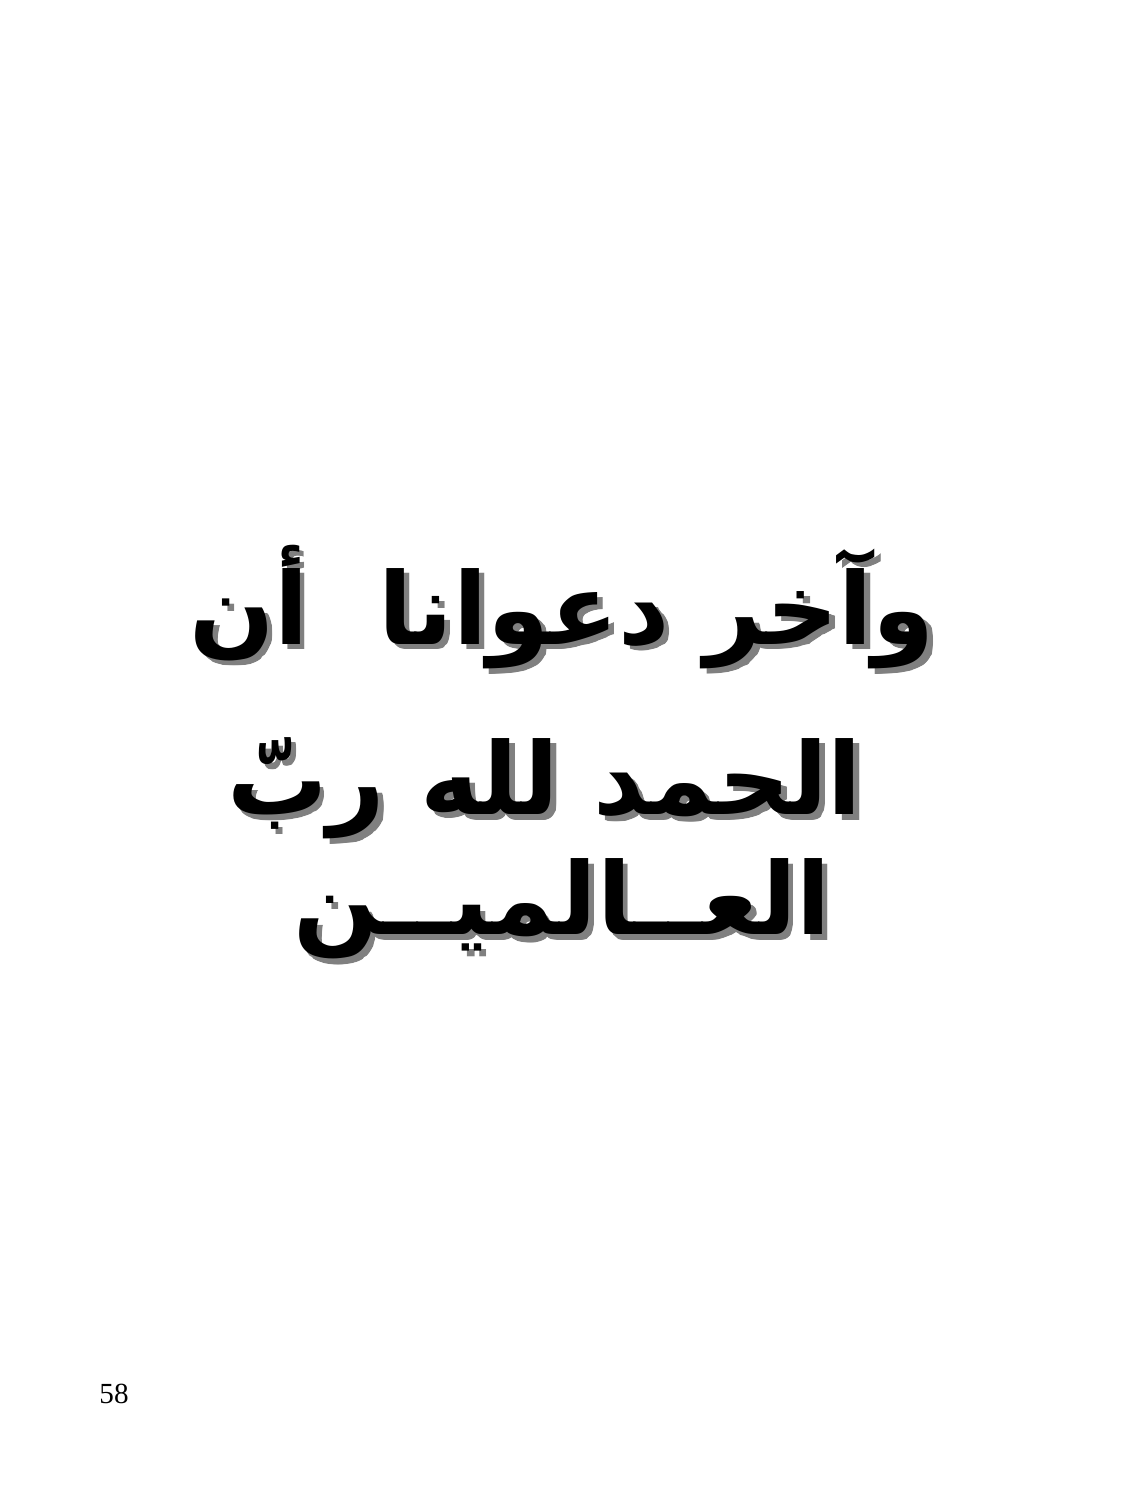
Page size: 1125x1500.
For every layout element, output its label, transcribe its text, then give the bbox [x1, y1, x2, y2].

slide_number 58 [84, 1366, 319, 1467]
text_box وآخر دعوانا أن الحمد لله ربّ العــالميــن [74, 537, 1050, 963]
